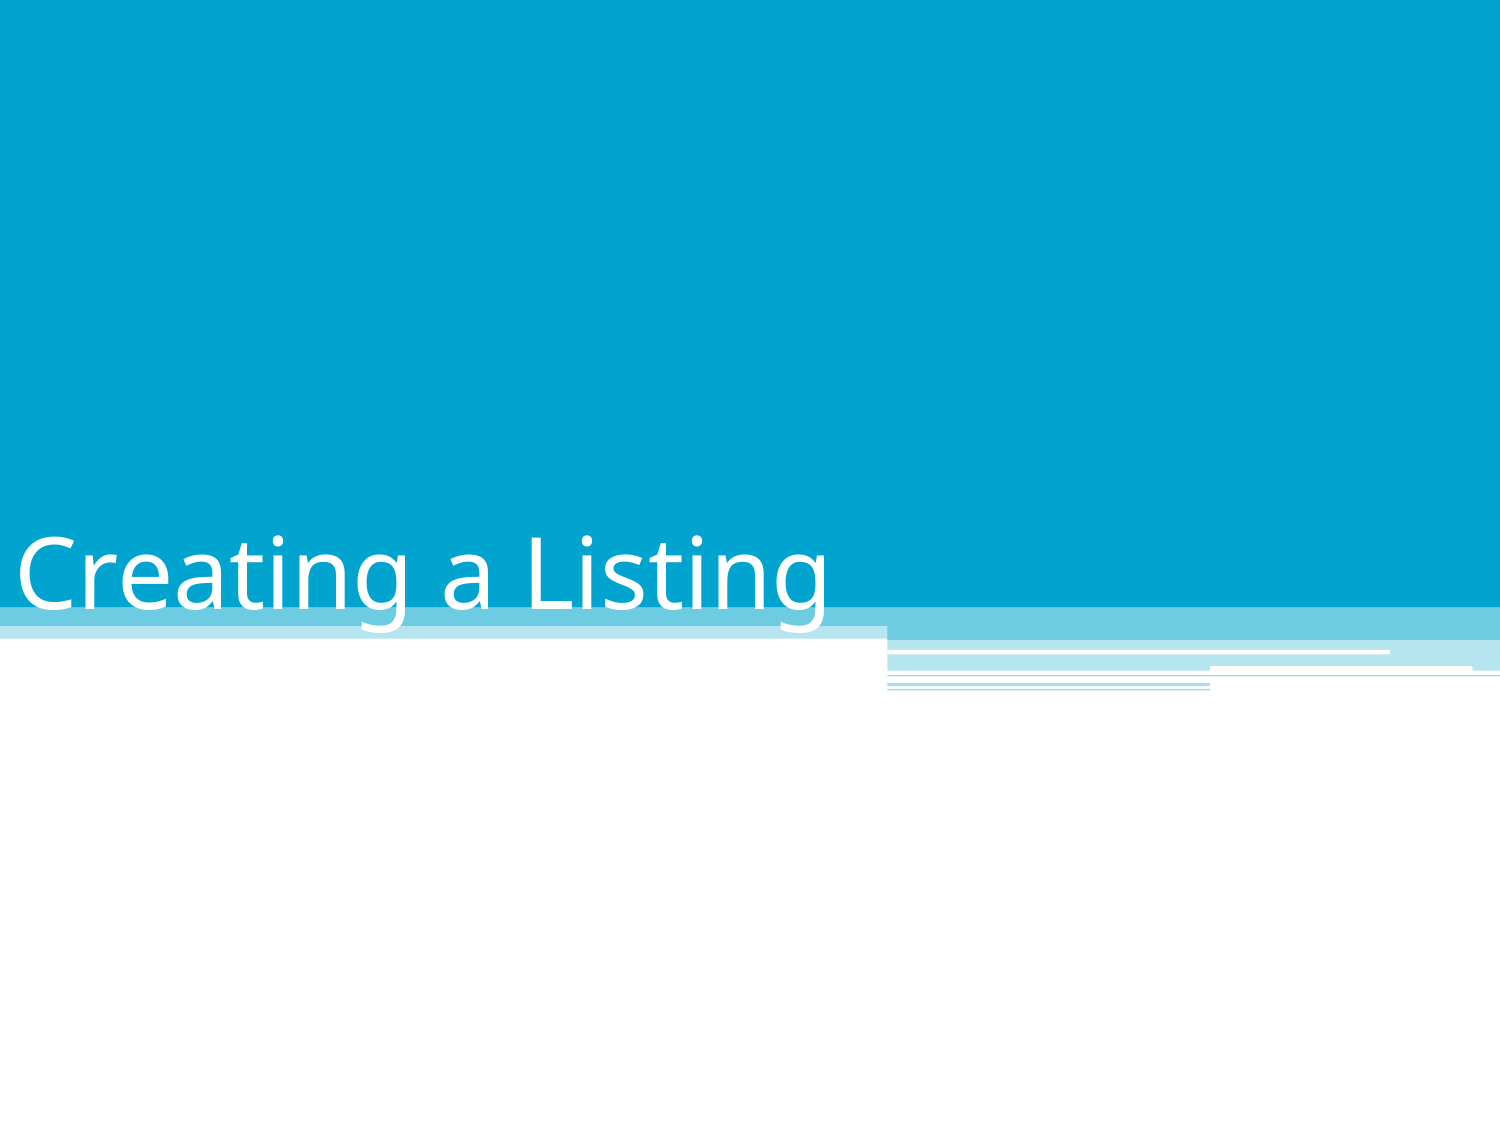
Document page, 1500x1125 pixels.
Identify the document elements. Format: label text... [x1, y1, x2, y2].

title Creating a Listing [0, 512, 1038, 638]
